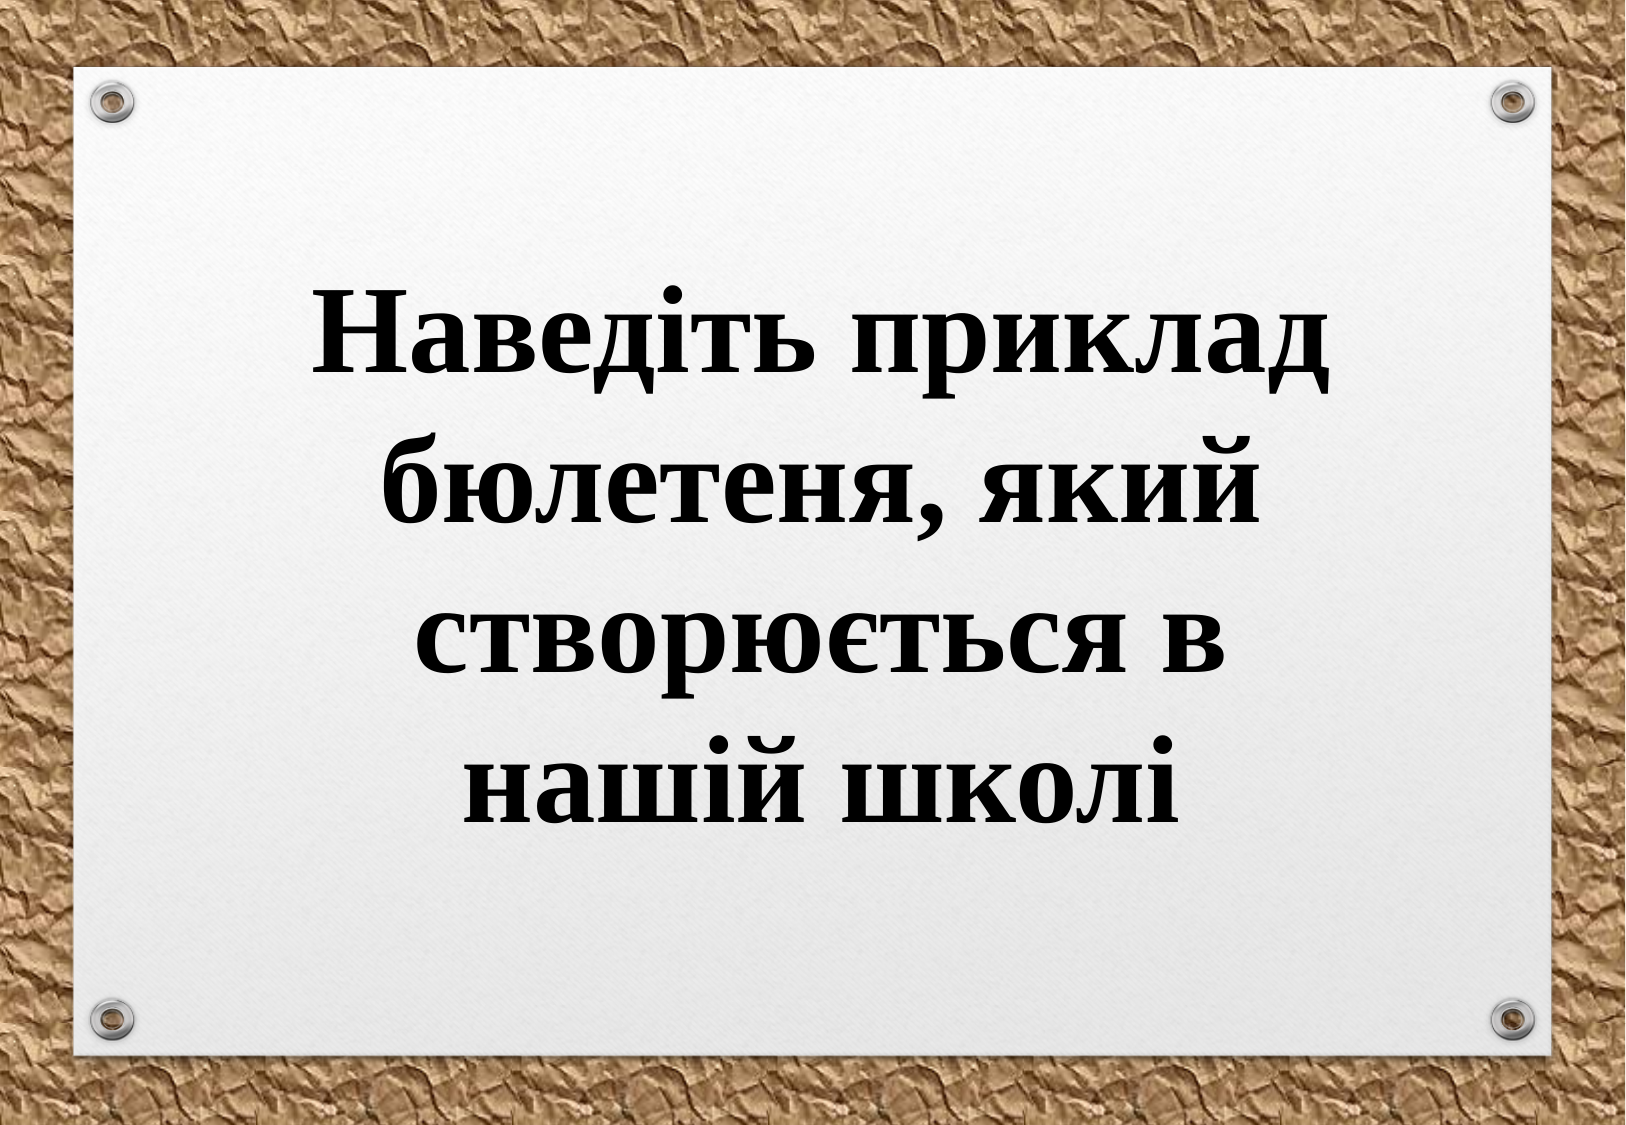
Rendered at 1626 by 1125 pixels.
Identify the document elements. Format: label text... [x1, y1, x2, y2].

picture [0, 0, 1626, 1125]
text_box Наведіть приклад бюлетеня, який створюється в нашій школі [212, 240, 1431, 856]
